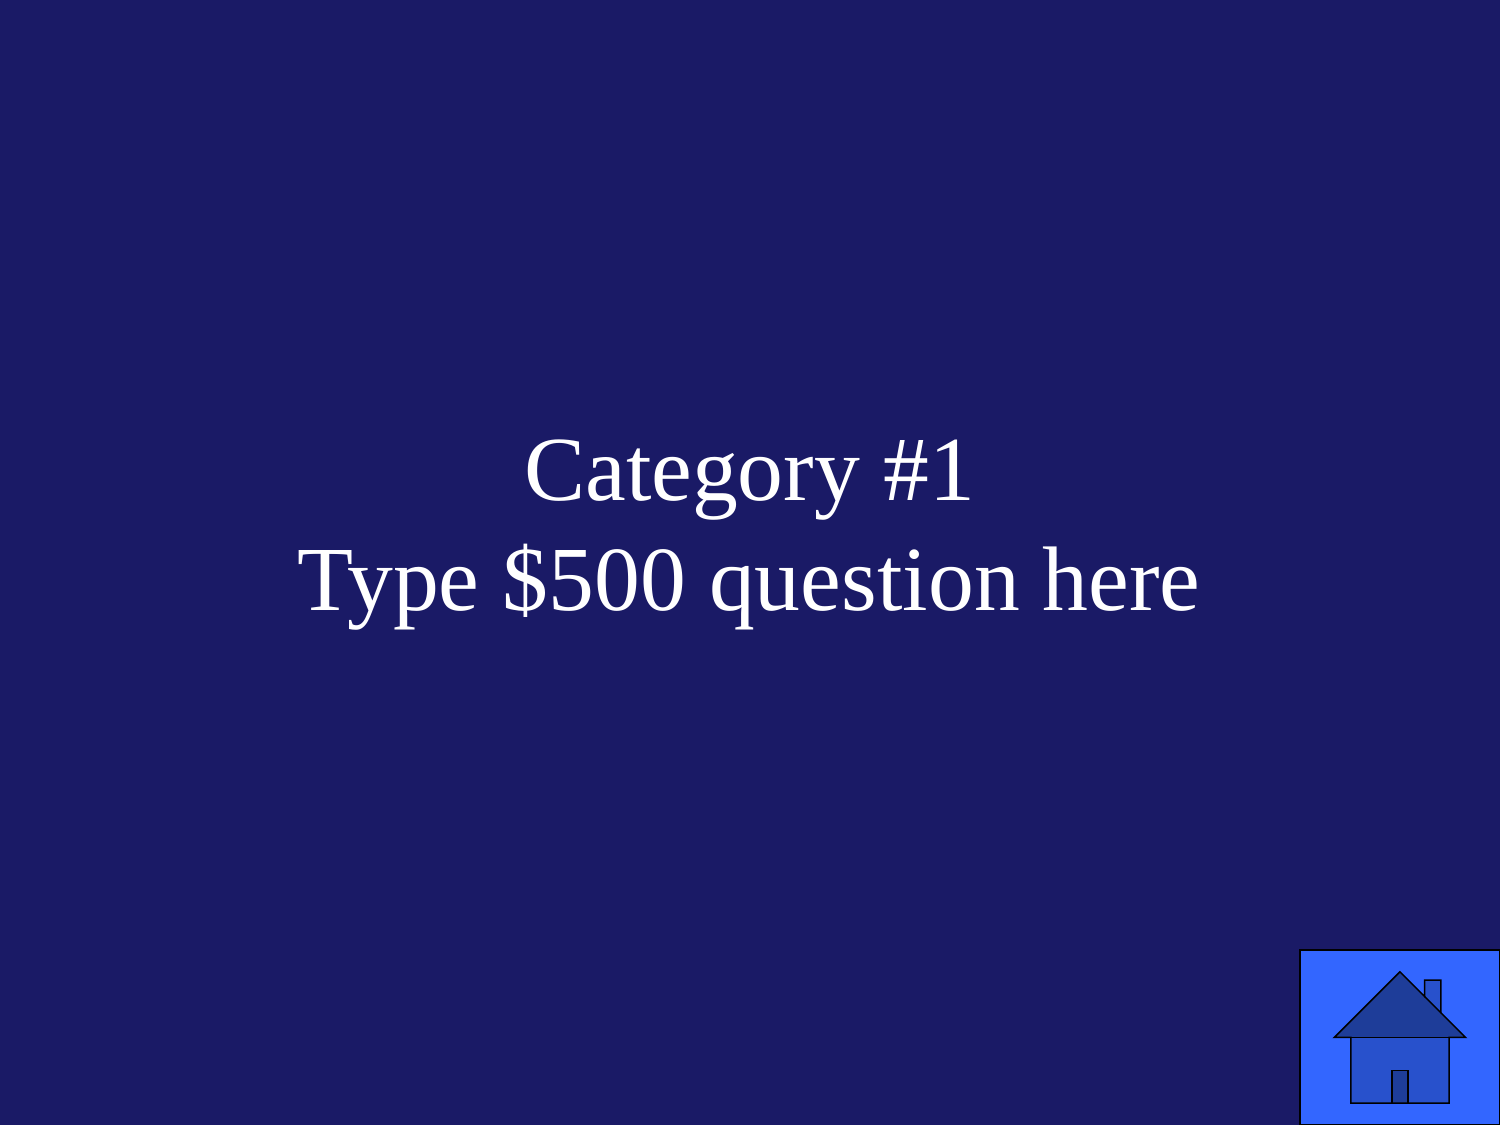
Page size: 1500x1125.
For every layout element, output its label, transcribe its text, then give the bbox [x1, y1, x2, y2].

text_box [1299, 950, 1500, 1125]
title Category #1 Type $500 question here [112, 374, 1388, 663]
